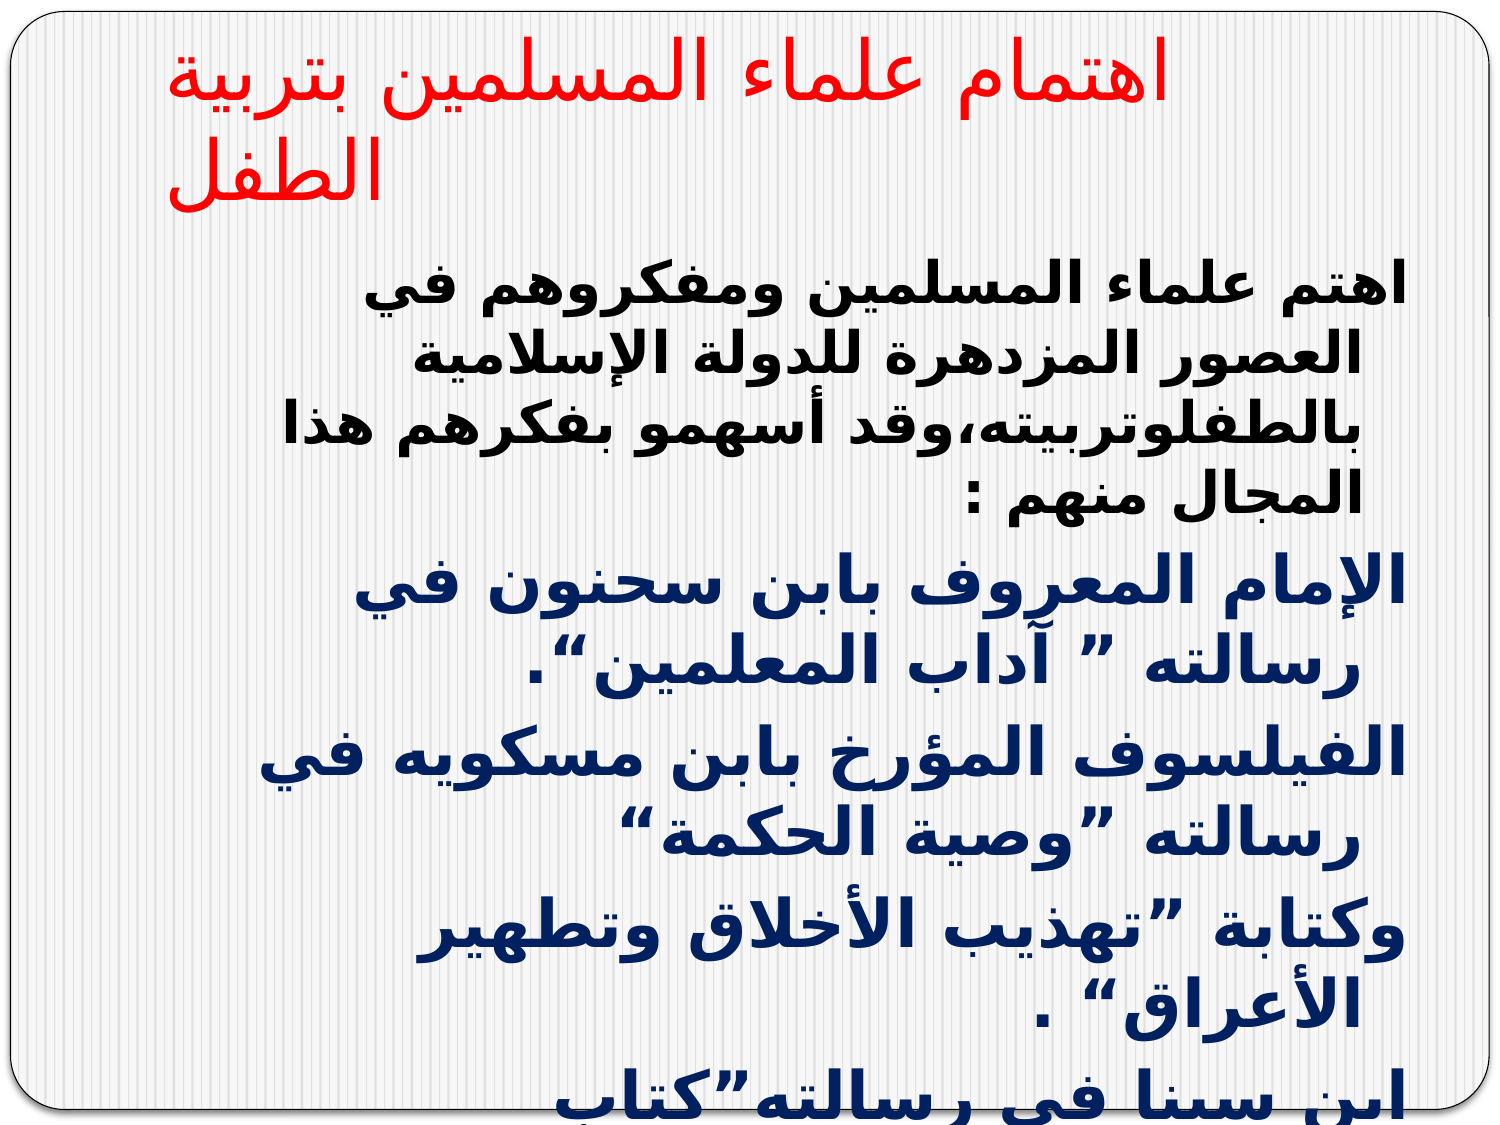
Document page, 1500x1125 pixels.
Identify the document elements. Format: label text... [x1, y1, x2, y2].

list اهتم علماء المسلمين ومفكروهم في العصور المزدهرة للدولة الإسلامية بالطفلوتربيته،وقد أسهمو بفكرهم هذا المجال منهم : الإمام المعروف بابن سحنون في رسالته ” آداب المعلمين“. الفيلسوف المؤرخ بابن مسكويه في رسالته ”وصية الحكمة“ وكتابة ”تهذيب الأخلاق وتطهير الأعراق“ . ابن سينا في رسالته”كتاب السياسة“ . الإمام أحمد الغزالي في رسالته“أيها الولد وكتابه“إحياء علوم الدين“. بن خلدون في كتابة المعروف“بمقدمة ابن خلدون“ . [150, 237, 1425, 988]
title اهتمام علماء المسلمين بتربية الطفل [150, 45, 1425, 233]
